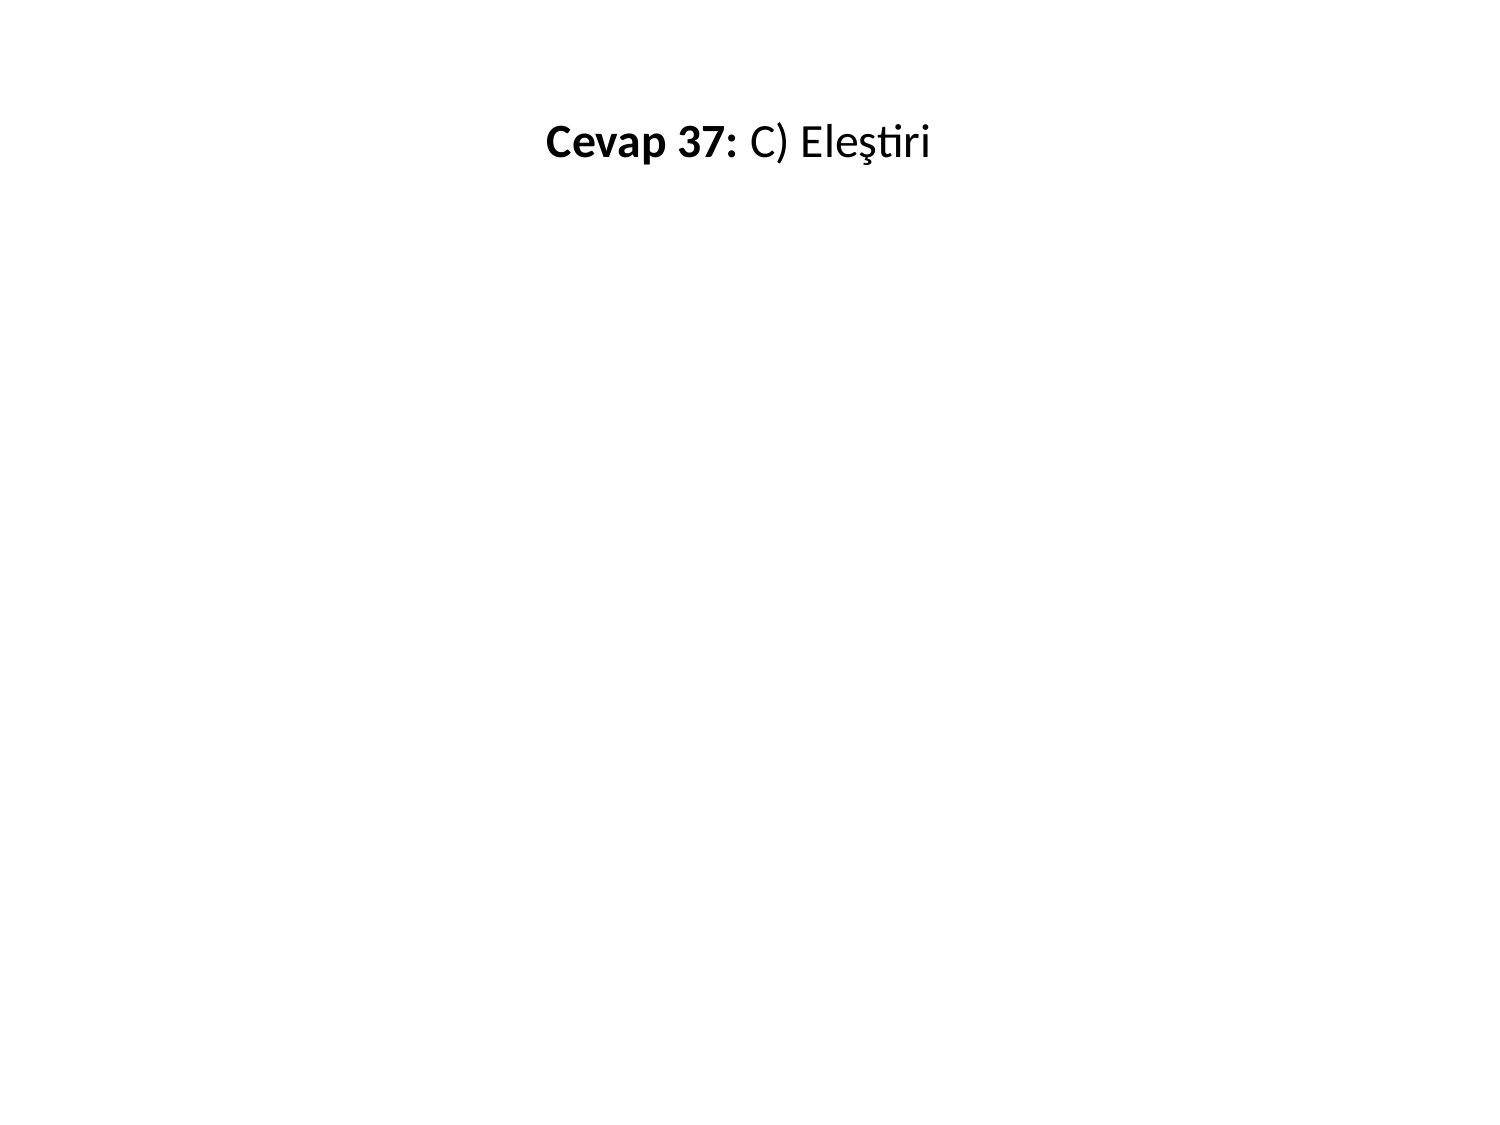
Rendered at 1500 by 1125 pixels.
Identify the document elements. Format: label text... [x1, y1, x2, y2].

title Cevap 37: C) Eleştiri [75, 45, 1425, 233]
